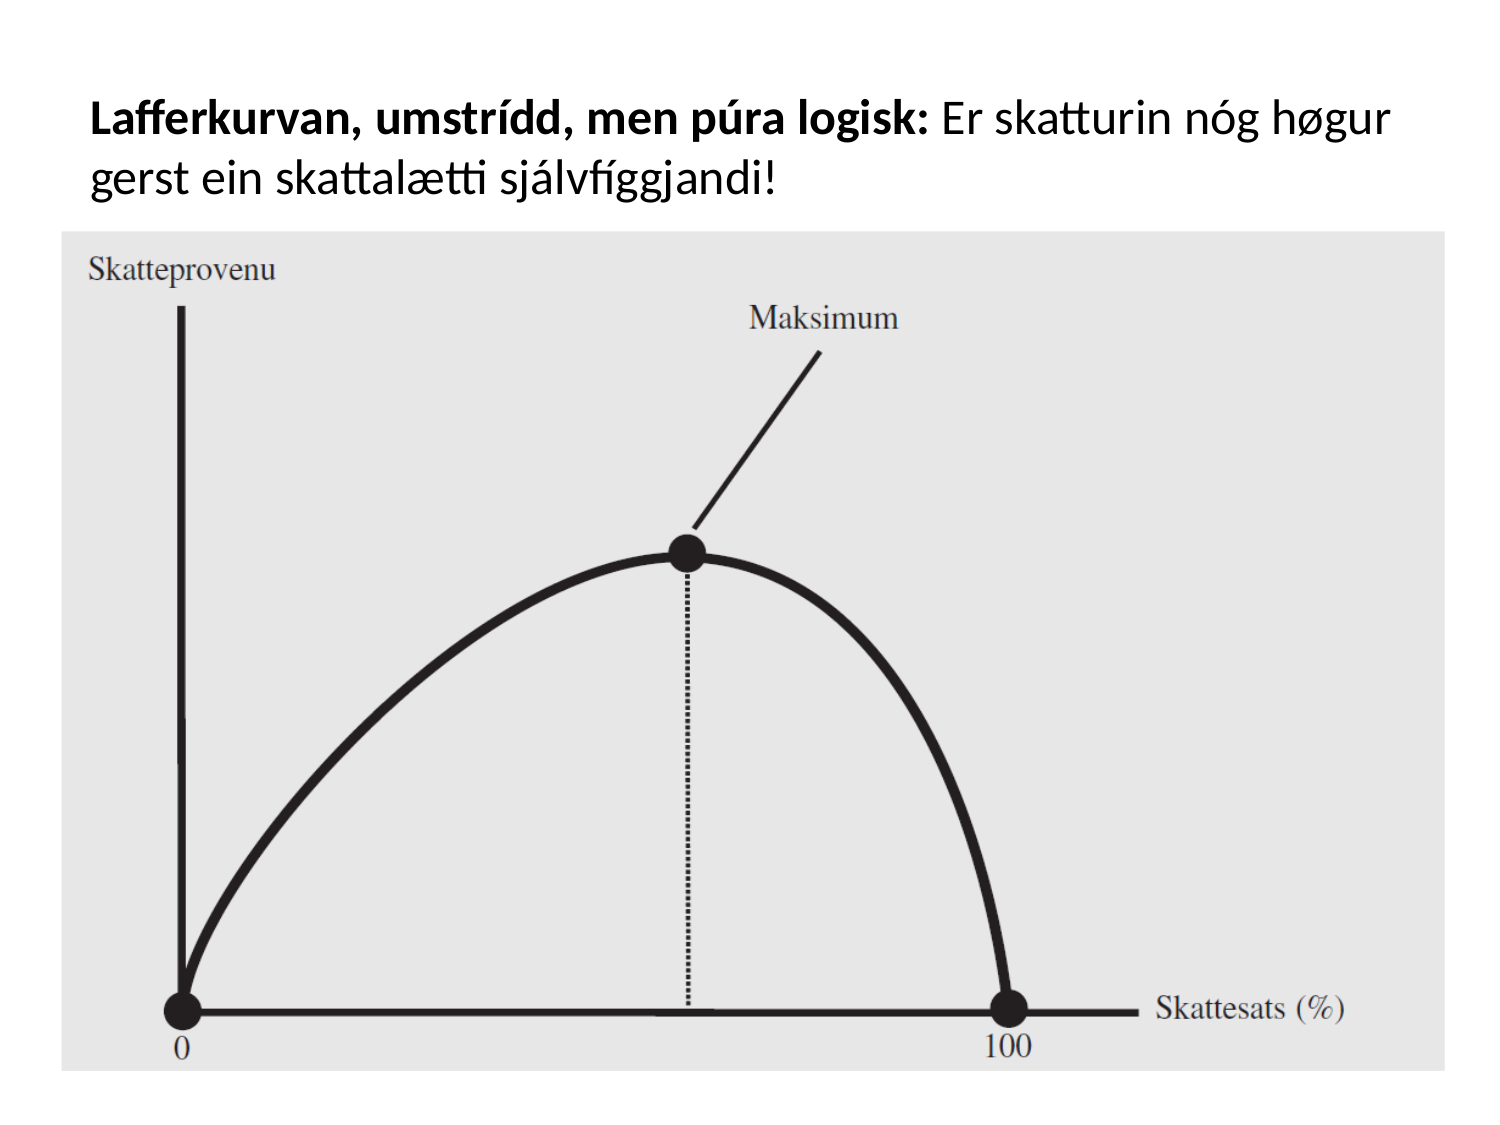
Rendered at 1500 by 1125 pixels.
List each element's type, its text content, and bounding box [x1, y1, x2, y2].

title Lafferkurvan, umstrídd, men púra logisk: Er skatturin nóg høgur gerst ein skattalætti sjálvfíggjandi! [75, 45, 1425, 218]
picture [41, 219, 1463, 1080]
